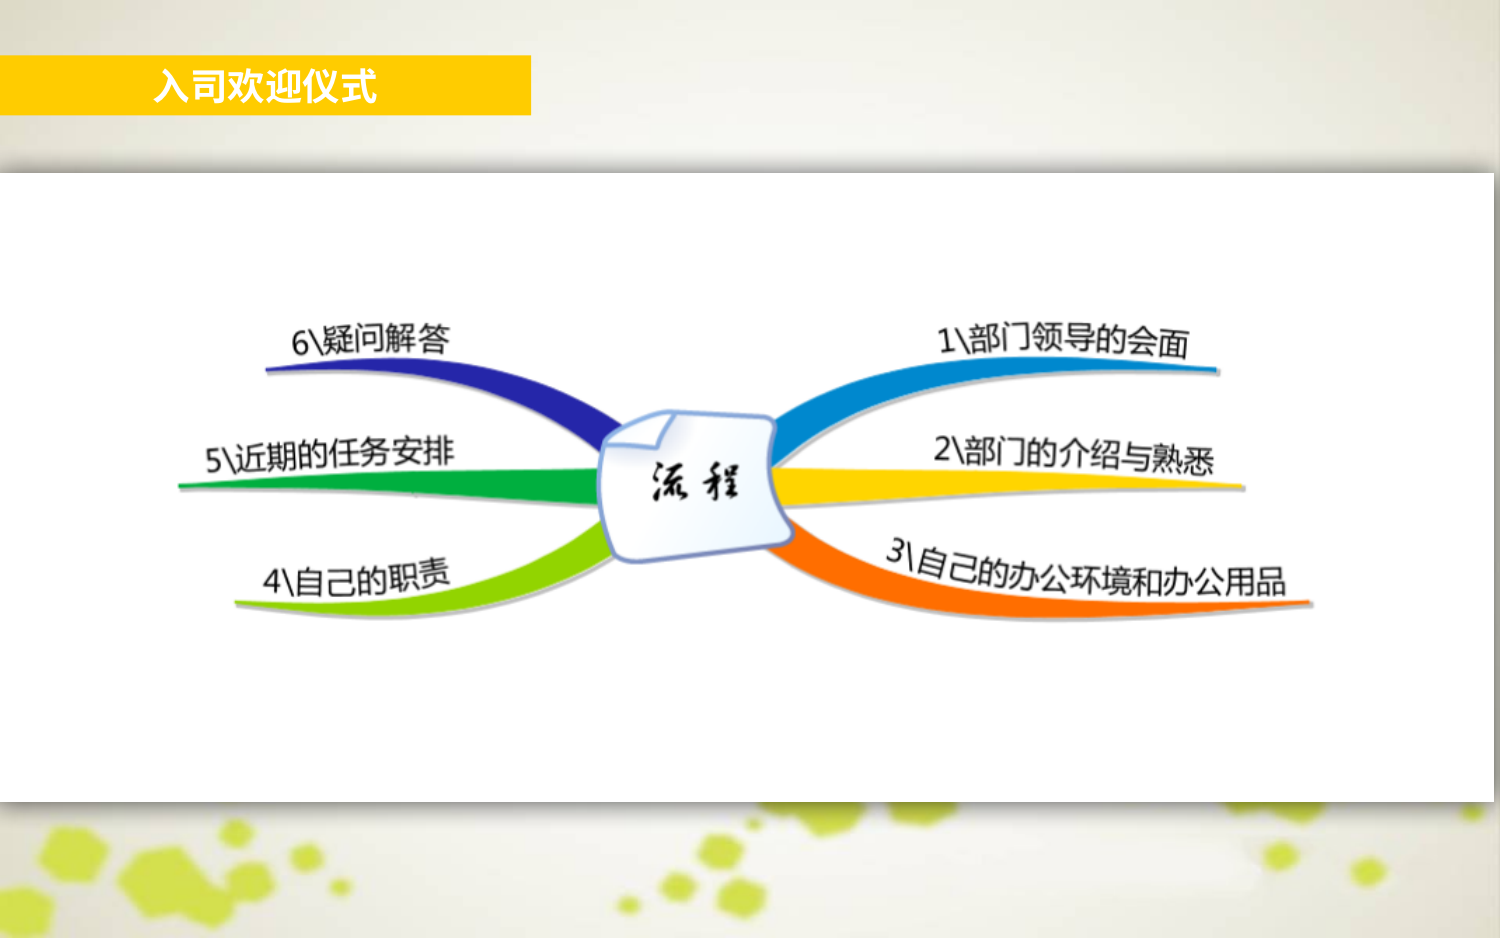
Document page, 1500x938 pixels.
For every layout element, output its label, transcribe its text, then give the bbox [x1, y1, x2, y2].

text_box 入司欢迎仪式 [0, 55, 532, 116]
text_box 原因： 滞后性 执行方式： 主管指派 流程： 见图 跟进： 员工访谈/现场跟进 [41, 149, 1282, 153]
picture [0, 0, 1500, 938]
